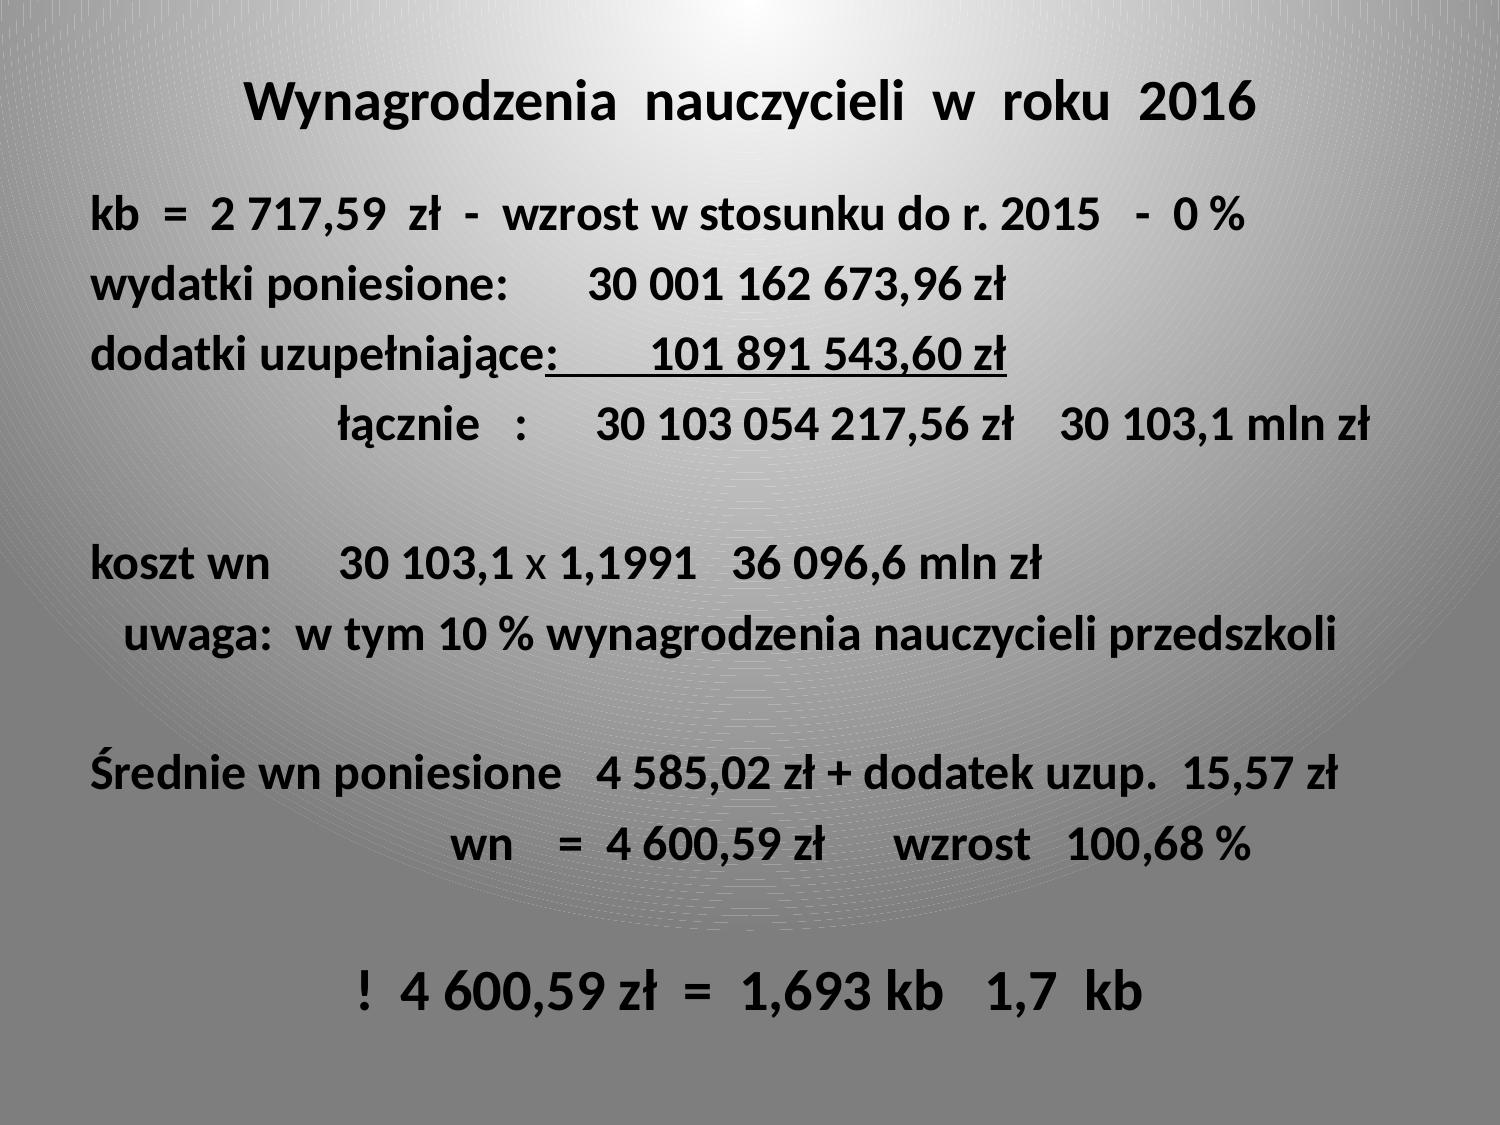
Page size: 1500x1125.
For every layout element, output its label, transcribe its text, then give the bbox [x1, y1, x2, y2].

title Wynagrodzenia nauczycieli w roku 2016 [75, 45, 1425, 149]
